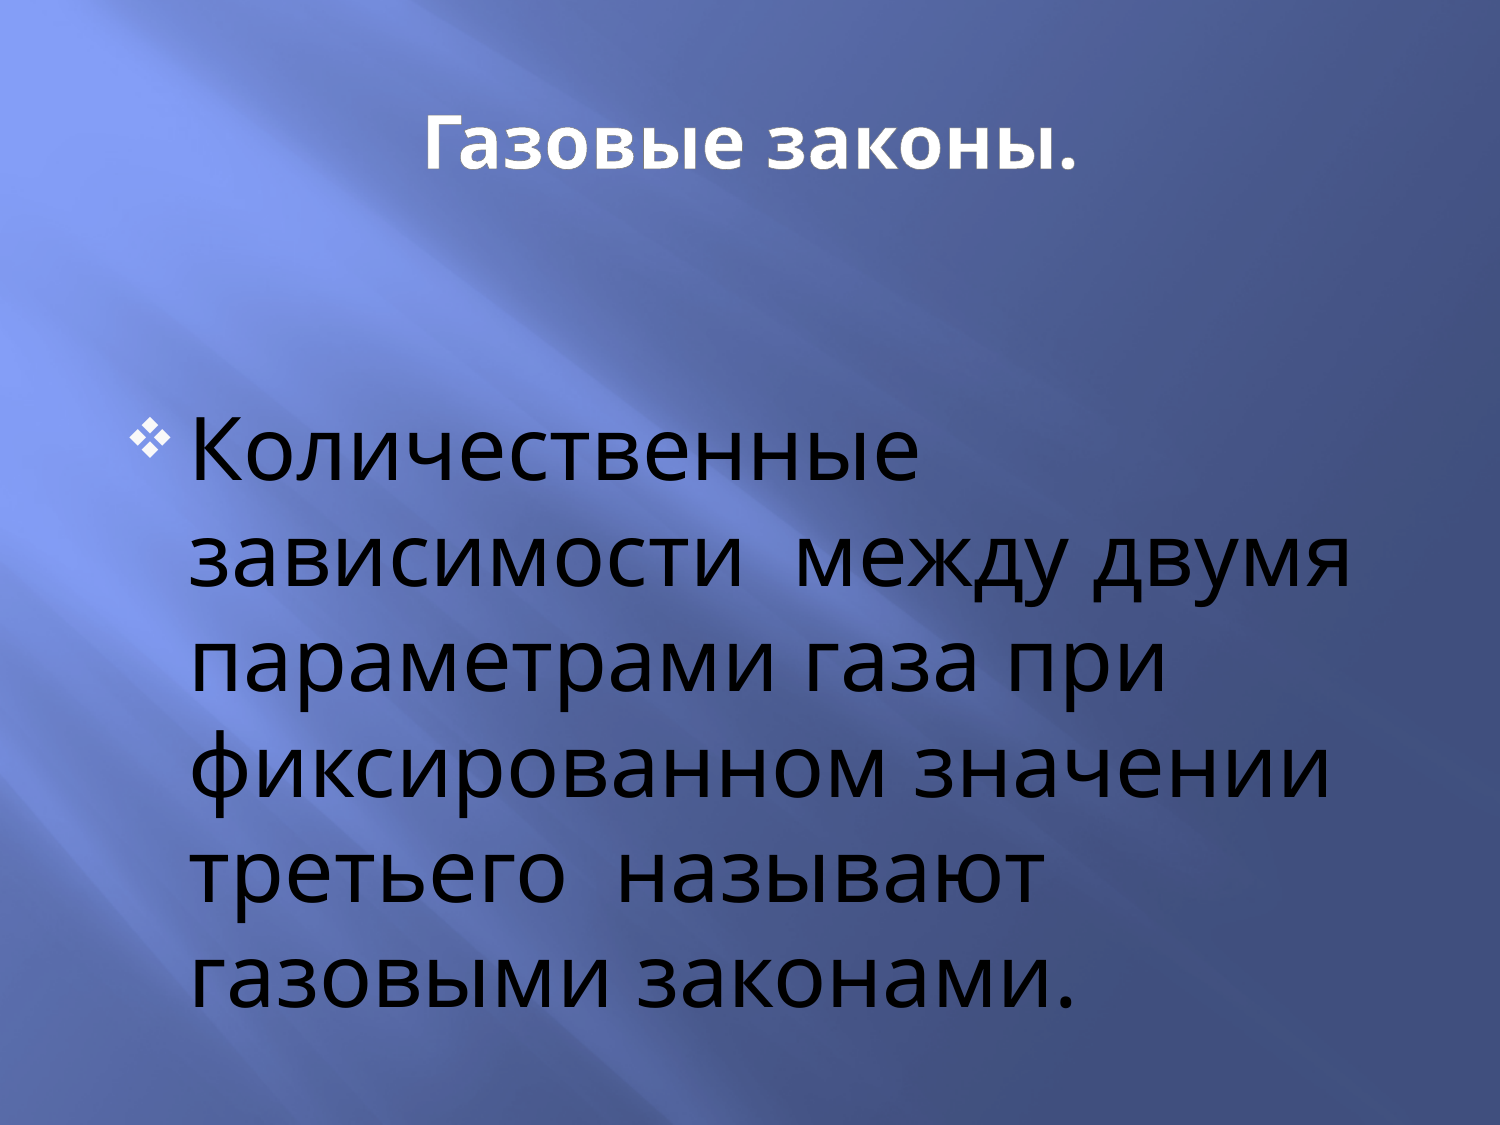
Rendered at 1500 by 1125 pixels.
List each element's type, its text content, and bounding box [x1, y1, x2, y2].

title Газовые законы. [75, 45, 1425, 233]
list Количественные зависимости между двумя параметрами газа при фиксированном значении третьего называют газовыми законами. [88, 385, 1436, 1047]
